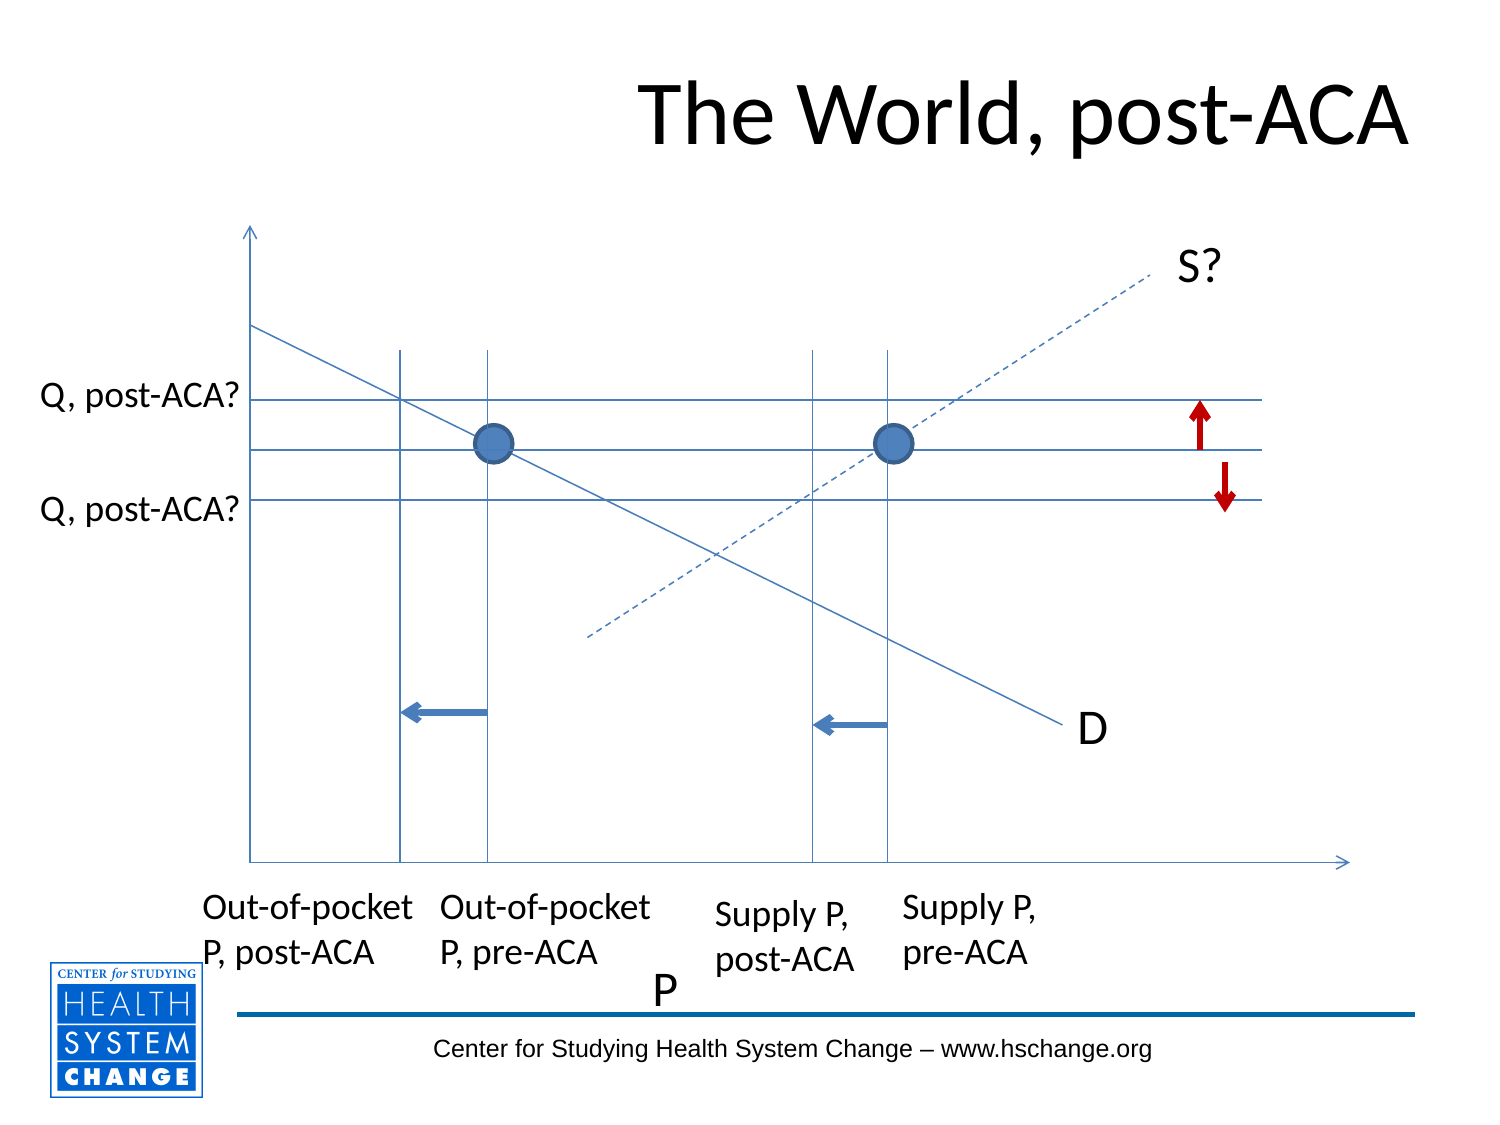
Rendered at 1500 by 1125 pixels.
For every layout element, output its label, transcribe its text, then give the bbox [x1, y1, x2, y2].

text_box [24, 224, 1351, 1026]
picture [50, 1026, 203, 1098]
picture [1351, 1012, 1415, 1017]
title The World, post-ACA [87, 45, 1425, 233]
